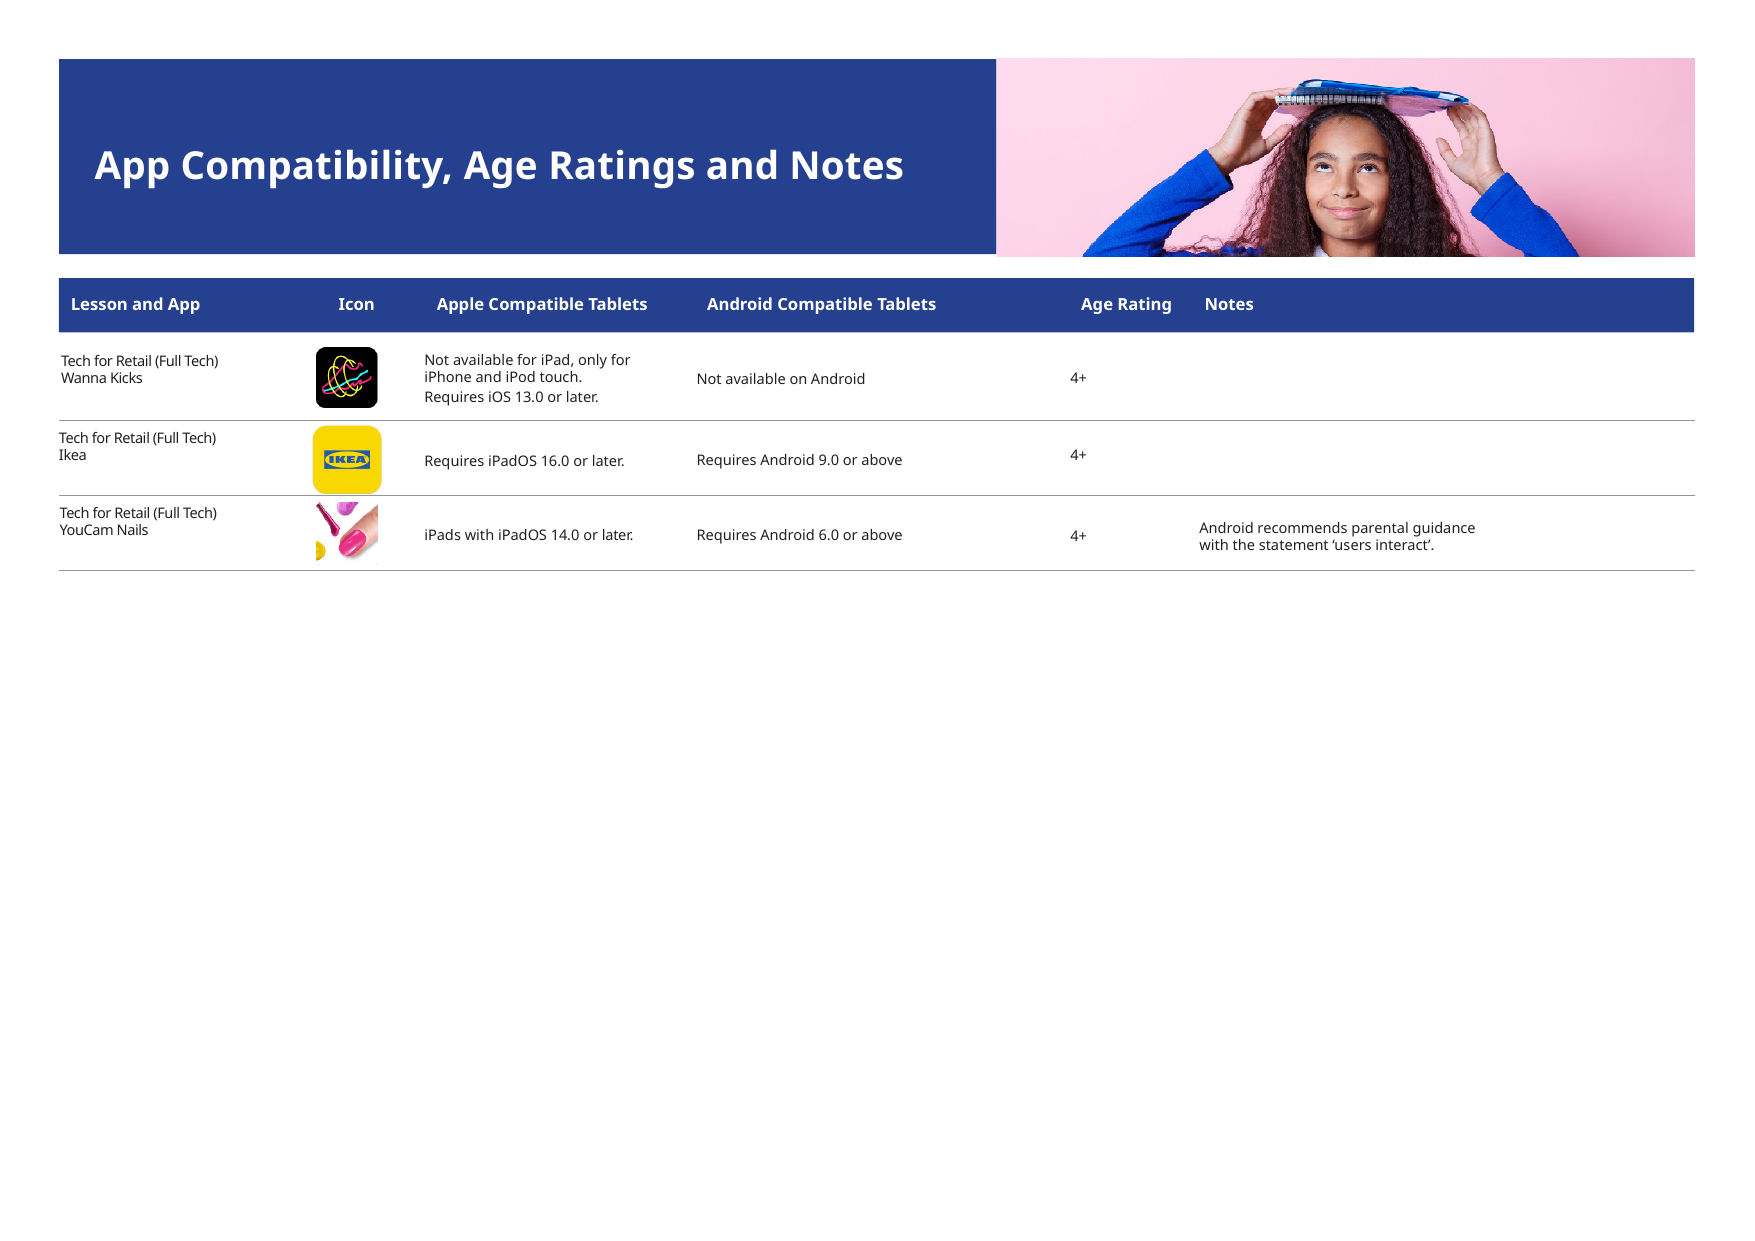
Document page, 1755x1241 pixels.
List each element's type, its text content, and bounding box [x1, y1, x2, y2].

text_box Tech for Retail (Full Tech) Ikea [56, 426, 243, 464]
text_box Lesson and App Icon Apple Compatible Tablets Android Compatible Tablets Age Rating Notes [58, 278, 1695, 333]
text_box 4+ [1068, 444, 1181, 464]
text_box Not available for iPad, only for iPhone and iPod touch. Requires iOS 13.0 or later. [422, 348, 660, 406]
text_box Requires iPadOS 16.0 or later. [422, 449, 635, 470]
picture [316, 502, 379, 565]
text_box Requires Android 9.0 or above [694, 449, 933, 469]
text_box Android recommends parental guidance with the statement ‘users interact’. [1197, 516, 1481, 554]
text_box iPads with iPadOS 14.0 or later. [422, 524, 660, 544]
text_box Tech for Retail (Full Tech) Wanna Kicks [58, 349, 254, 387]
picture [311, 344, 383, 412]
text_box 4+ [1068, 524, 1181, 545]
text_box Tech for Retail (Full Tech) YouCam Nails [57, 501, 256, 539]
text_box [996, 58, 1695, 257]
picture [308, 422, 386, 494]
text_box 4+ [1068, 366, 1181, 387]
text_box App Compatibility, Age Ratings and Notes [59, 59, 996, 255]
text_box Requires Android 6.0 or above [694, 524, 933, 544]
text_box Not available on Android [694, 368, 933, 388]
